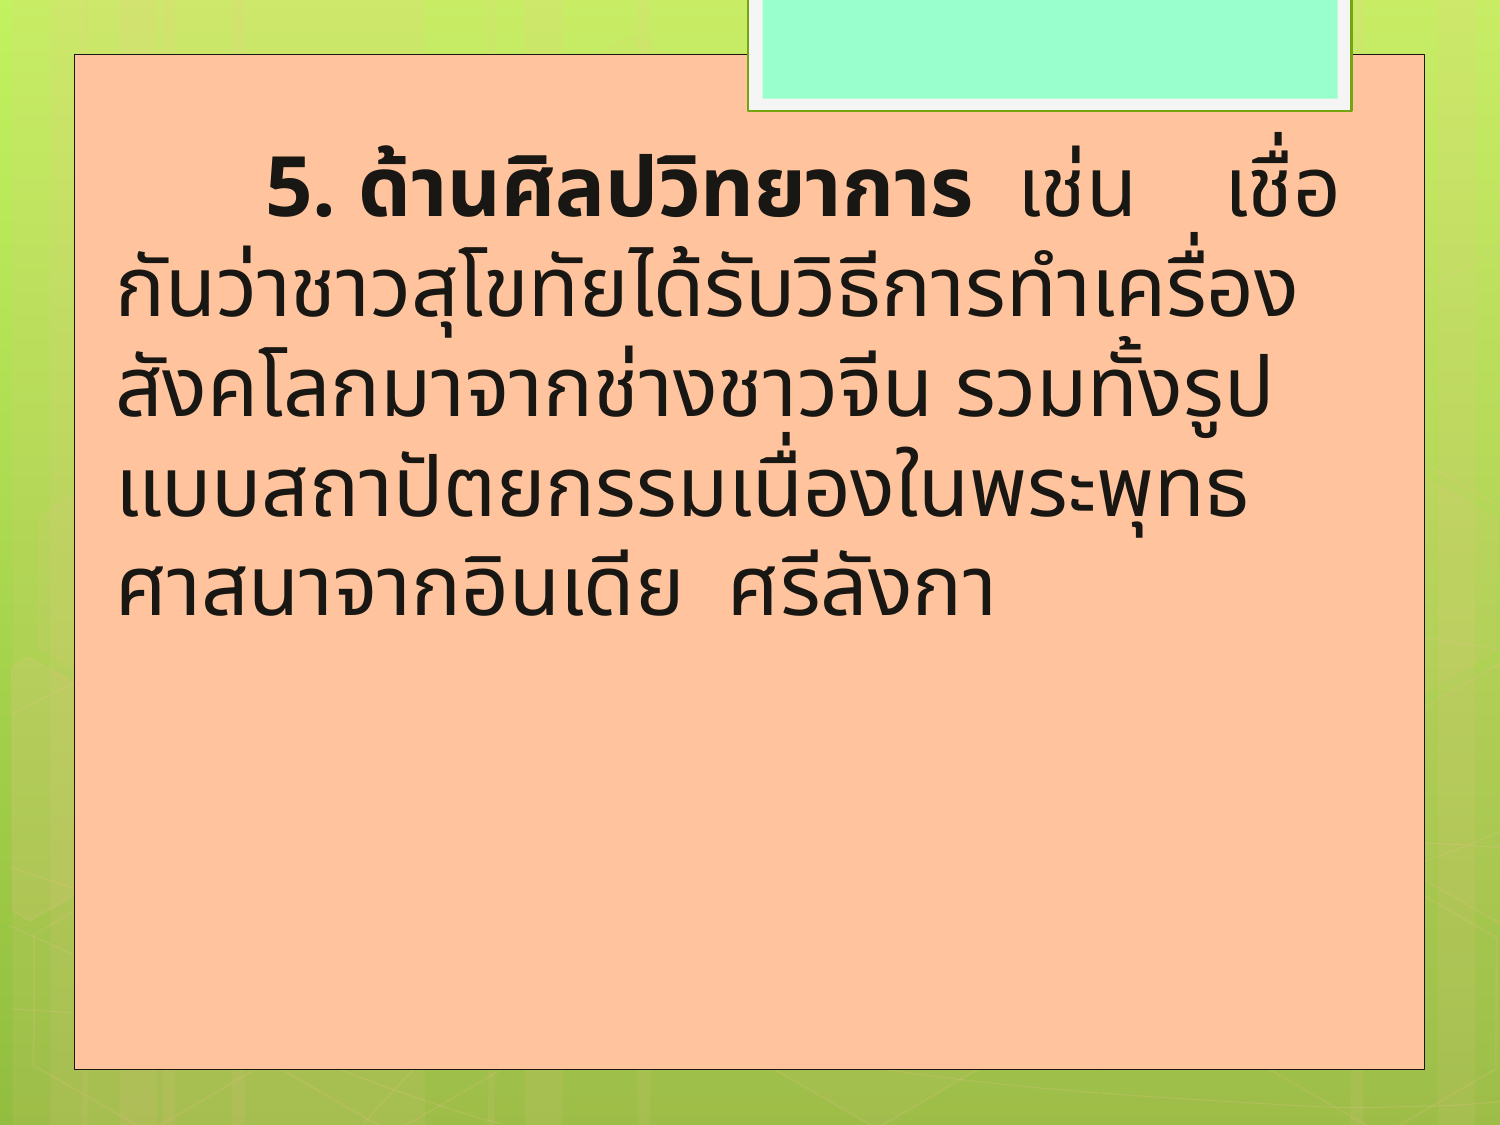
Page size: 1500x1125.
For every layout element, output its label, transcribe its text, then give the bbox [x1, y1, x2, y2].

list 5. ด้านศิลปวิทยาการ เช่น เชื่อกันว่าชาวสุโขทัยได้รับวิธีการทำเครื่องสังคโลกมาจากช่างชาวจีน รวมทั้งรูปแบบสถาปัตยกรรมเนื่องในพระพุทธศาสนาจากอินเดีย ศรีลังกา [100, 125, 1424, 868]
